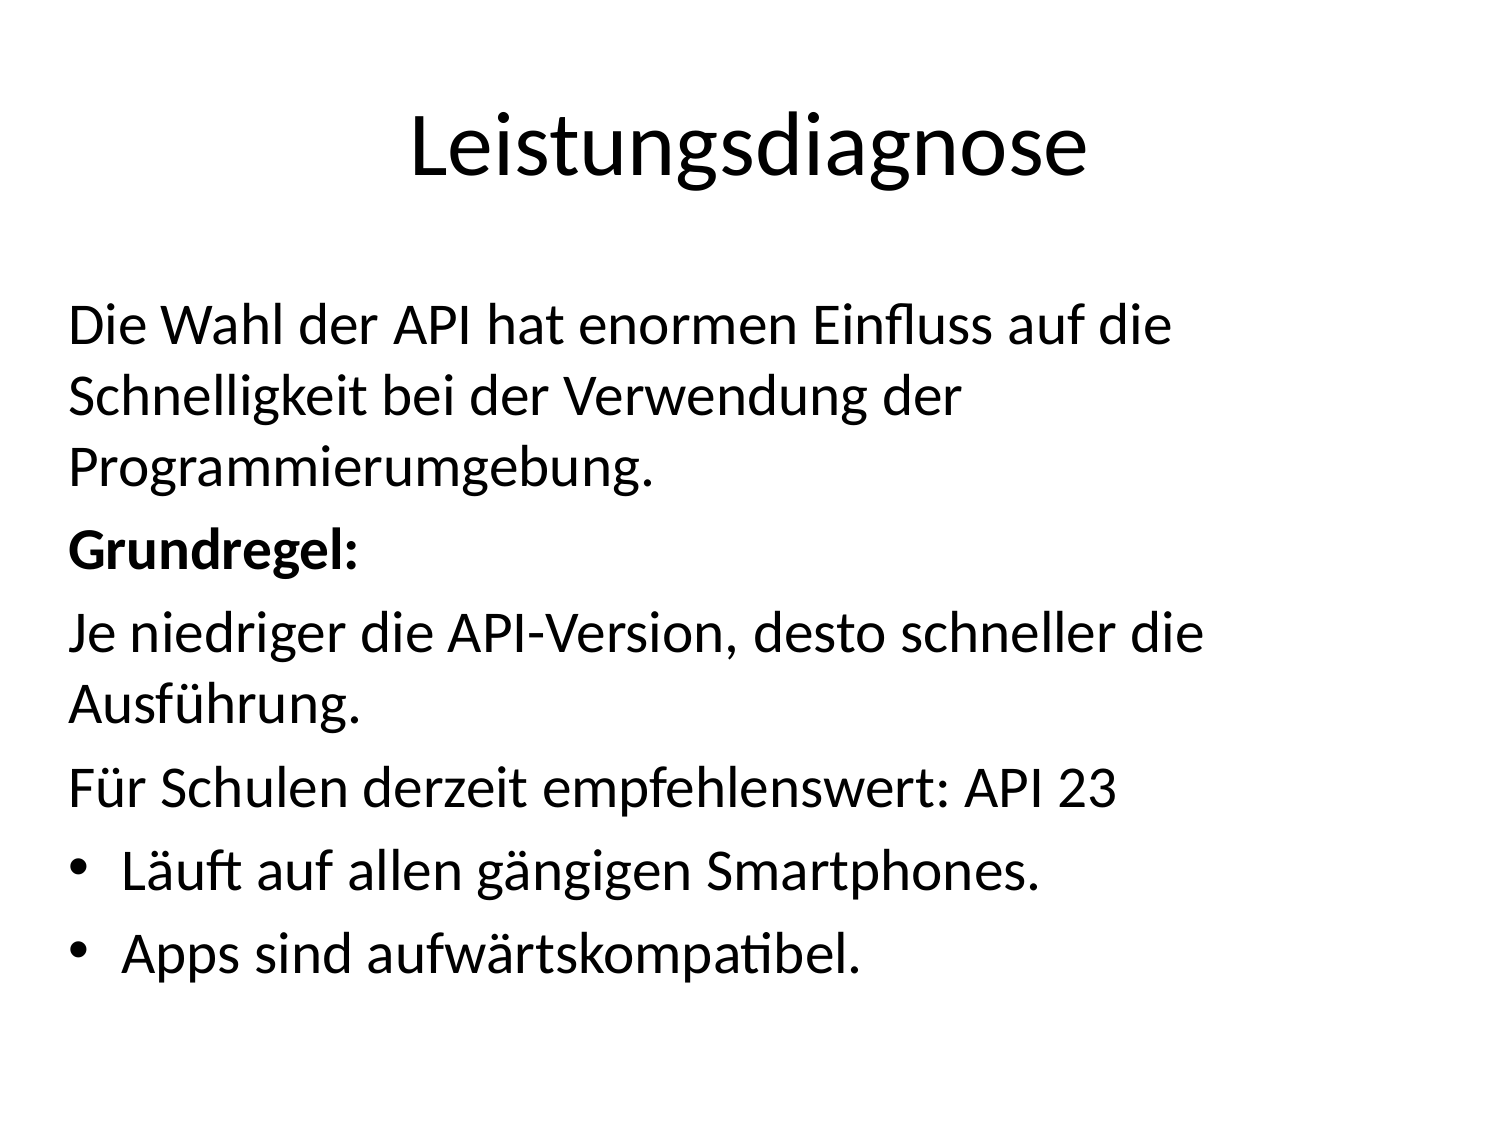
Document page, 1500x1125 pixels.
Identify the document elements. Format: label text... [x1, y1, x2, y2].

title Leistungsdiagnose [75, 45, 1425, 233]
list Die Wahl der API hat enormen Einfluss auf die Schnelligkeit bei der Verwendung der Programmierumgebung. Grundregel: Je niedriger die API-Version, desto schneller die Ausführung. Für Schulen derzeit empfehlenswert: API 23 Läuft auf allen gängigen Smartphones. Apps sind aufwärtskompatibel. [53, 277, 1447, 998]
